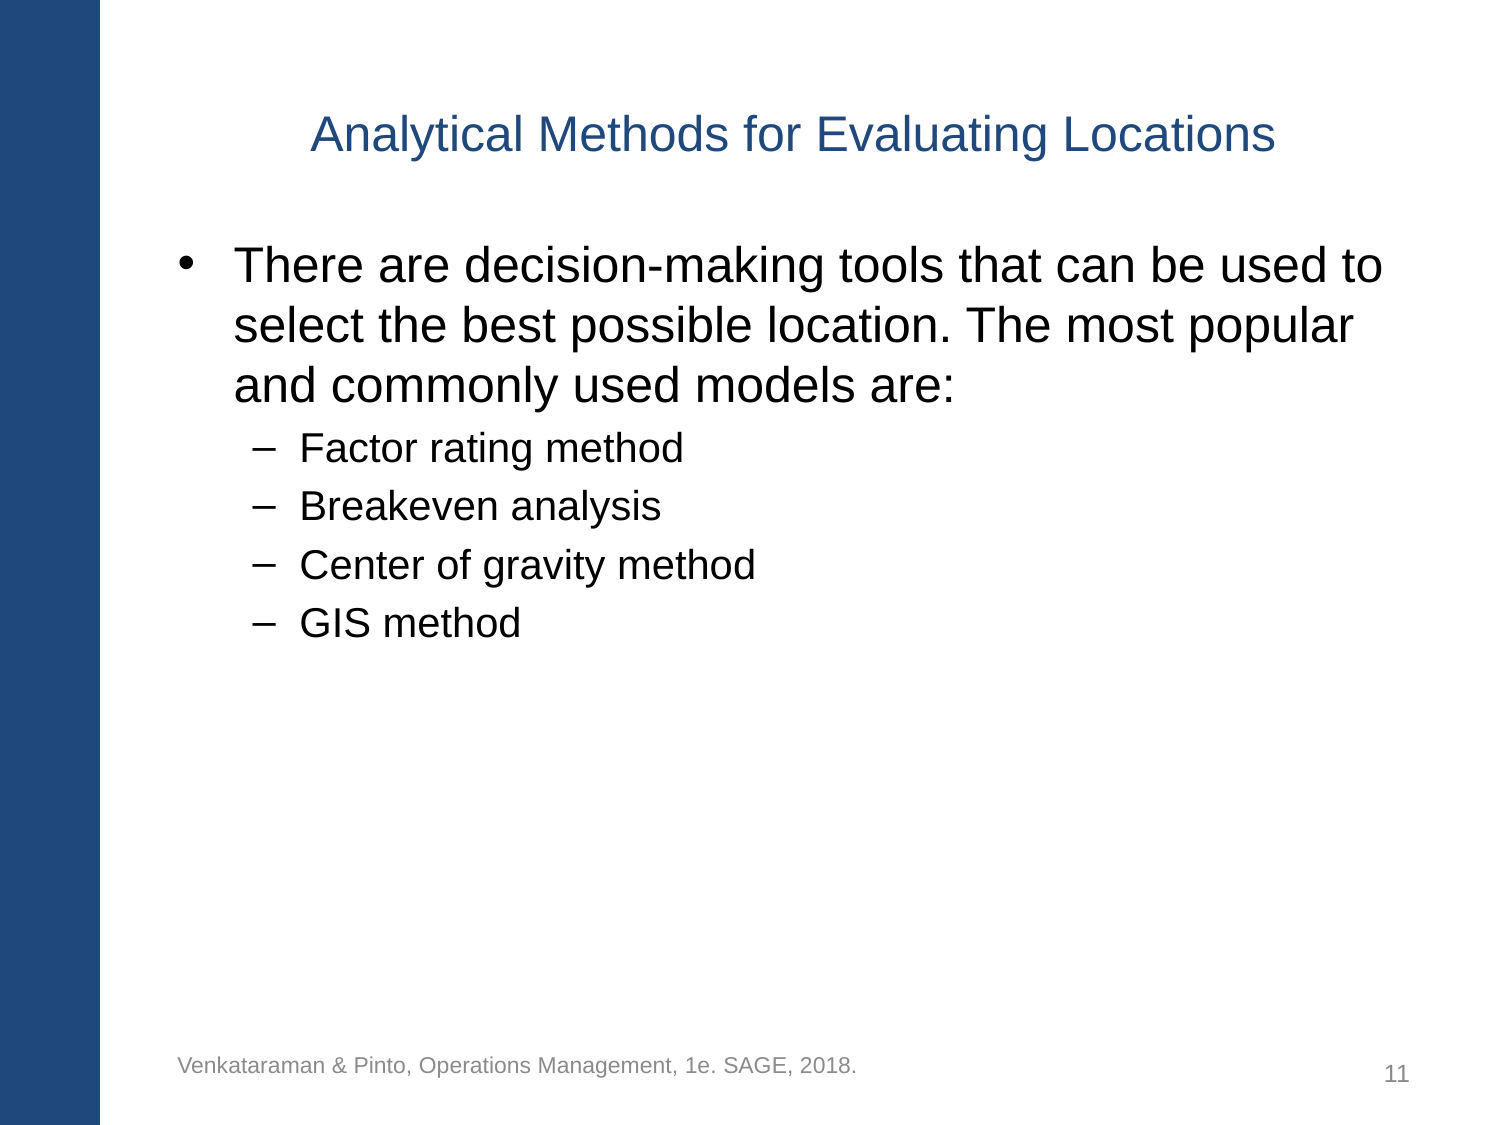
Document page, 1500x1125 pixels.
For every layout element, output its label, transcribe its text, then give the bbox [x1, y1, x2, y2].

slide_number 11 [1350, 1042, 1425, 1103]
list There are decision-making tools that can be used to select the best possible location. The most popular and commonly used models are: Factor rating method Breakeven analysis Center of gravity method GIS method [162, 224, 1425, 1013]
footer Venkataraman & Pinto, Operations Management, 1e. SAGE, 2018. [162, 1042, 1313, 1103]
title Analytical Methods for Evaluating Locations [162, 37, 1425, 224]
